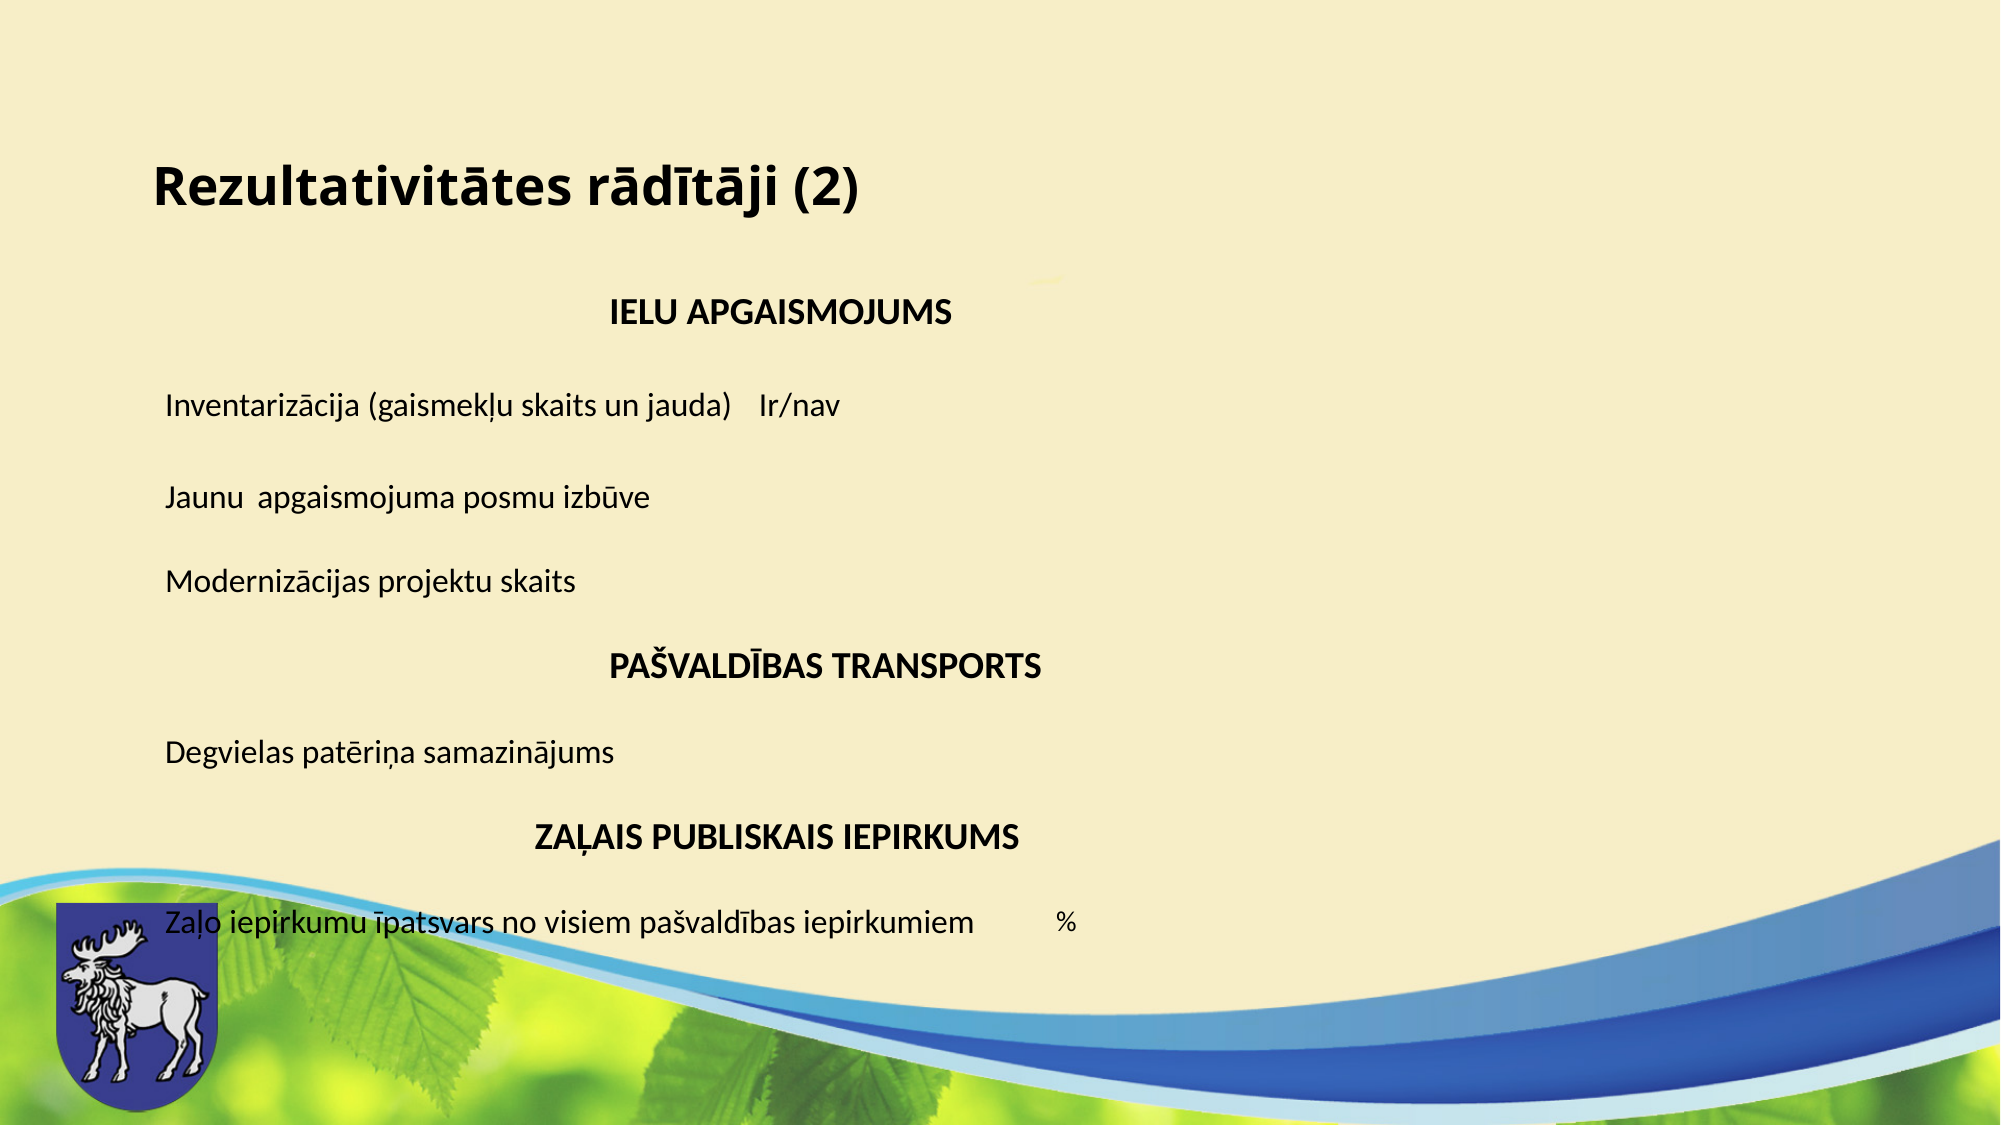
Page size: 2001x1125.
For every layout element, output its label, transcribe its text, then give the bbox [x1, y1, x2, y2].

picture [0, 0, 2001, 1125]
title Rezultativitātes rādītāji (2) [137, 59, 1863, 278]
list IELU APGAISMOJUMS Inventarizācija (gaismekļu skaits un jauda) Ir/nav Jaunu apgaismojuma posmu izbūve Modernizācijas projektu skaits PAŠVALDĪBAS TRANSPORTS Degvielas patēriņa samazinājums ZAĻAIS PUBLISKAIS IEPIRKUMS Zaļo iepirkumu īpatsvars no visiem pašvaldības iepirkumiem % [150, 251, 1514, 966]
